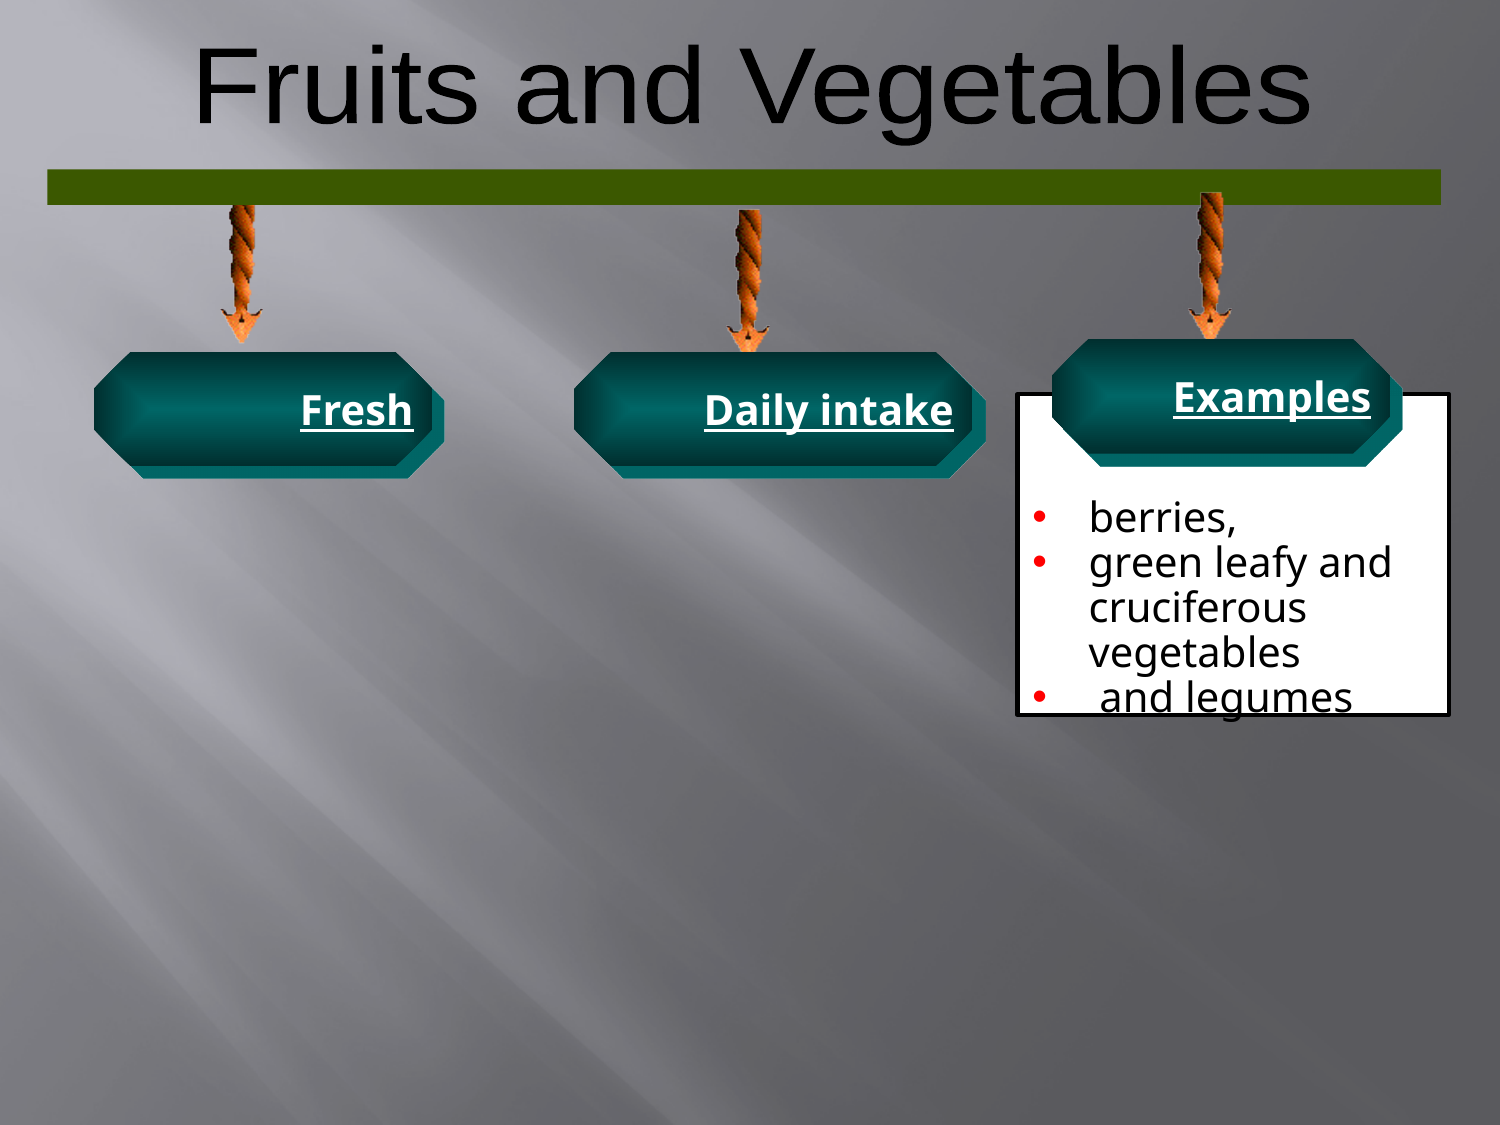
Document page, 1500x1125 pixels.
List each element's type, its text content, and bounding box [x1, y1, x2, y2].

picture [1124, 183, 1296, 338]
text_box Daily intake [574, 351, 973, 467]
text_box Examples [1051, 338, 1391, 454]
picture [662, 200, 834, 351]
picture [156, 205, 327, 351]
text_box [47, 169, 1441, 205]
text_box Fresh [93, 351, 433, 467]
text_box berries, green leafy and cruciferous vegetables and legumes [1015, 392, 1451, 717]
